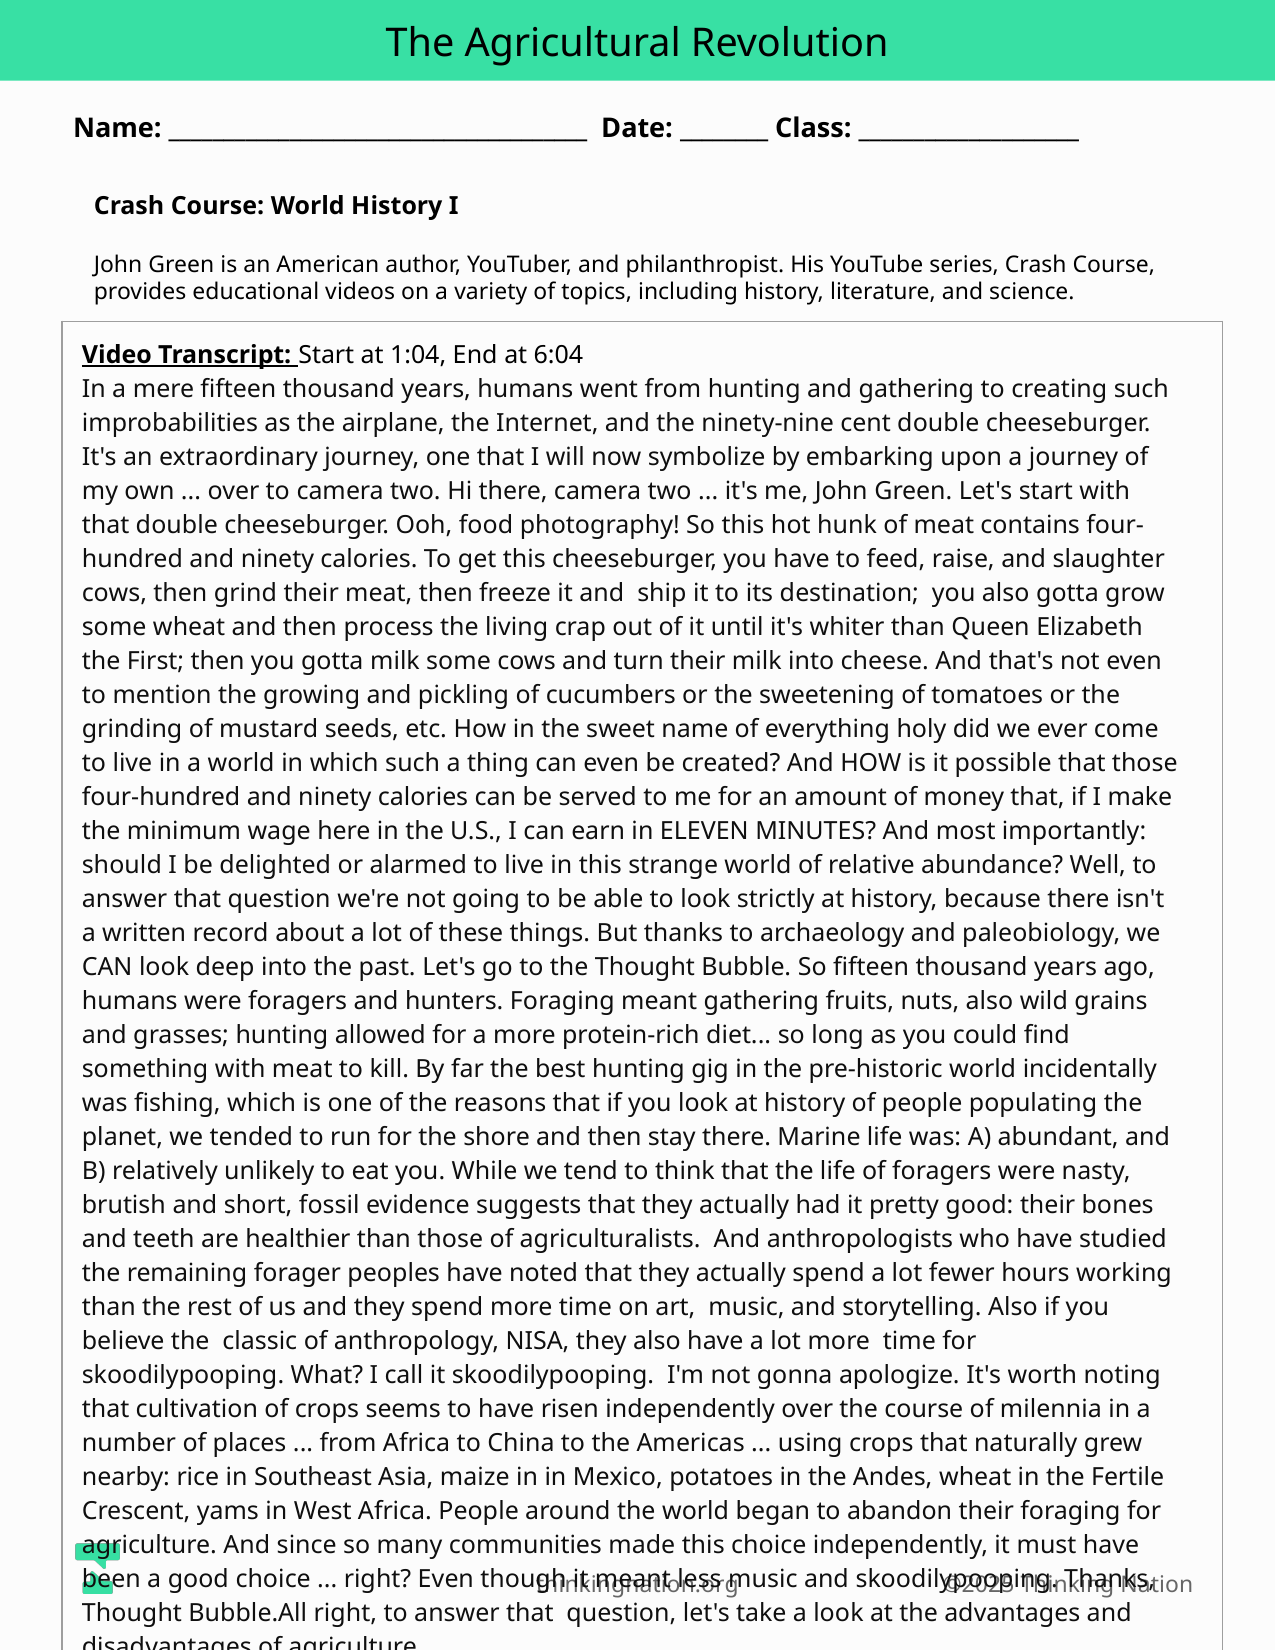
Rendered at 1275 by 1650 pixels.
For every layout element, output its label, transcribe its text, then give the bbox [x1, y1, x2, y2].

text_box Name: ______________________________________ Date: ________ Class: ____________________ [57, 94, 1218, 157]
text_box The Agricultural Revolution [0, 0, 1275, 81]
text_box Crash Course: World History I John Green is an American author, YouTuber, and philanthropist. His YouTube series, Crash Course, provides educational videos on a variety of topics, including history, literature, and science. [74, 170, 1210, 311]
table_header Video Transcript: Start at 1:04, End at 6:04 In a mere fifteen thousand years, humans went from hunting and gathering to creating such improbabilities as the airplane, the Internet, and the ninety-nine cent double cheeseburger. It's an extraordinary journey, one that I will now symbolize by embarking upon a journey of my own ... over to camera two. Hi there, camera two ... it's me, John Green. Let's start with that double cheeseburger. Ooh, food photography! So this hot hunk of meat contains four-hundred and ninety calories. To get this cheeseburger, you have to feed, raise, and slaughter cows, then grind their meat, then freeze it and ship it to its destination; you also gotta grow some wheat and then process the living crap out of it until it's whiter than Queen Elizabeth the First; then you gotta milk some cows and turn their milk into cheese. And that's not even to mention the growing and pickling of cucumbers or the sweetening of tomatoes or the grinding of mustard seeds, etc. How in the sweet name of everything holy did we ever come to live in a world in which such a thing can even be created? And HOW is it possible that those four-hundred and ninety calories can be served to me for an amount of money that, if I make the minimum wage here in the U.S., I can earn in ELEVEN MINUTES? And most importantly: should I be delighted or alarmed to live in this strange world of relative abundance? Well, to answer that question we're not going to be able to look strictly at history, because there isn't a written record about a lot of these things. But thanks to archaeology and paleobiology, we CAN look deep into the past. Let's go to the Thought Bubble. So fifteen thousand years ago, humans were foragers and hunters. Foraging meant gathering fruits, nuts, also wild grains and grasses; hunting allowed for a more protein-rich diet... so long as you could find something with meat to kill. By far the best hunting gig in the pre-historic world incidentally was fishing, which is one of the reasons that if you look at history of people populating the planet, we tended to run for the shore and then stay there. Marine life was: A) abundant, and B) relatively unlikely to eat you. While we tend to think that the life of foragers were nasty, brutish and short, fossil evidence suggests that they actually had it pretty good: their bones and teeth are healthier than those of agriculturalists. And anthropologists who have studied the remaining forager peoples have noted that they actually spend a lot fewer hours working than the rest of us and they spend more time on art, music, and storytelling. Also if you believe the classic of anthropology, NISA, they also have a lot more time for skoodilypooping. What? I call it skoodilypooping. I'm not gonna apologize. It's worth noting that cultivation of crops seems to have risen independently over the course of milennia in a number of places ... from Africa to China to the Americas ... using crops that naturally grew nearby: rice in Southeast Asia, maize in in Mexico, potatoes in the Andes, wheat in the Fertile Crescent, yams in West Africa. People around the world began to abandon their foraging for agriculture. And since so many communities made this choice independently, it must have been a good choice ... right? Even though it meant less music and skoodilypooping. Thanks, Thought Bubble.All right, to answer that question, let's take a look at the advantages and disadvantages of agriculture. [63, 322, 1222, 1650]
picture [62, 1533, 133, 1604]
